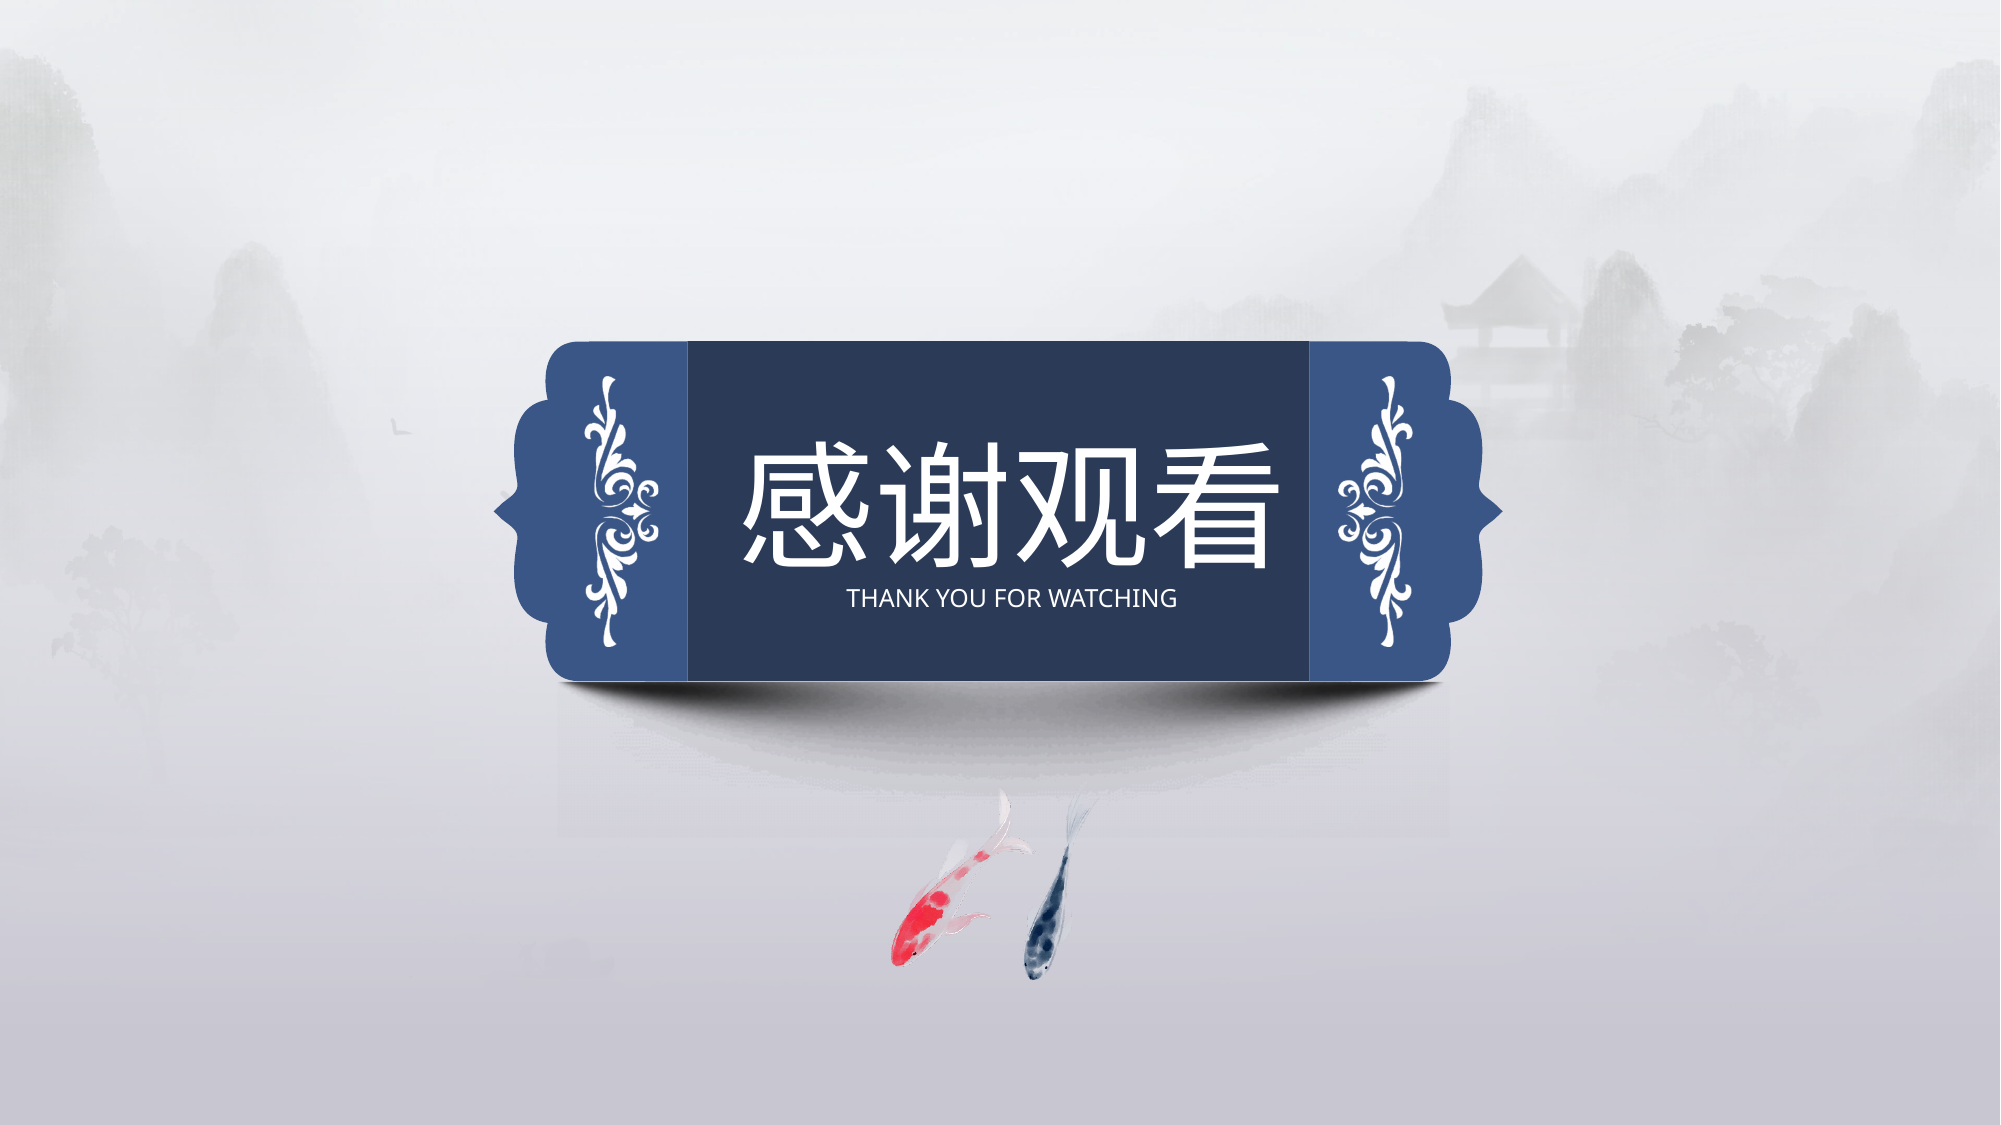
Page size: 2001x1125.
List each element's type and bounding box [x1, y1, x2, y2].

text_box [493, 341, 1503, 838]
text_box [617, 886, 1339, 1088]
picture [835, 741, 1160, 1066]
